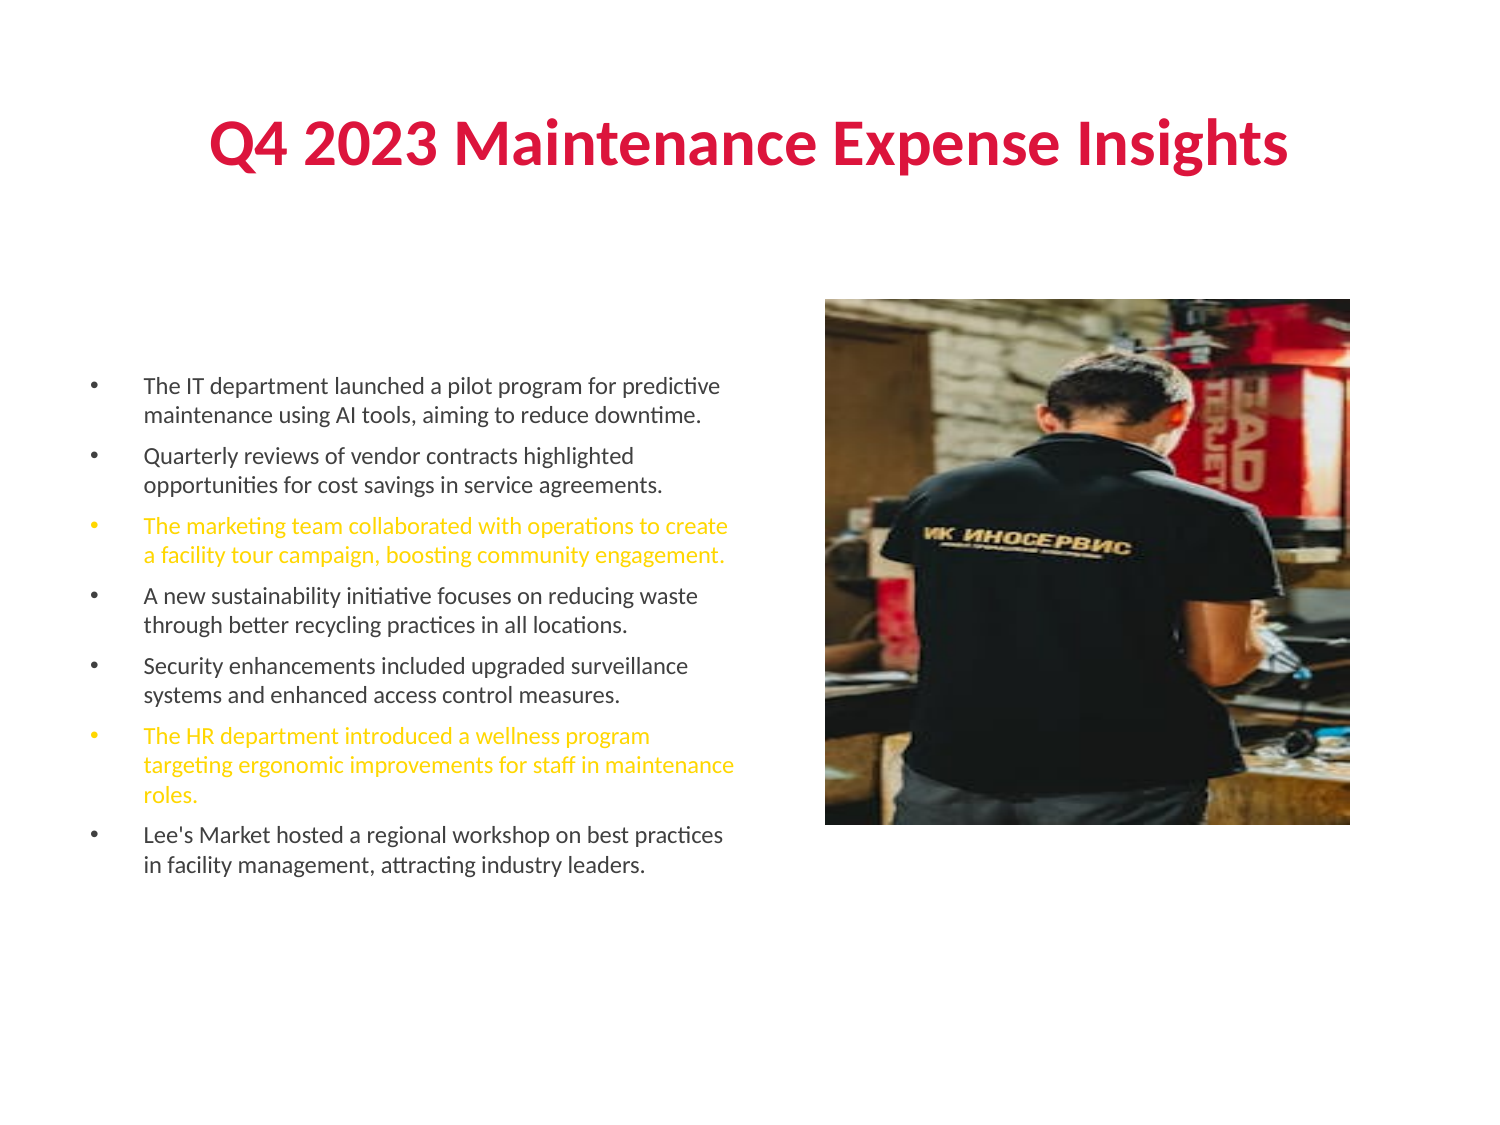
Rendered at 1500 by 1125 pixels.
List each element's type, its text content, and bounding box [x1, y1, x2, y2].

title Q4 2023 Maintenance Expense Insights [75, 45, 1425, 233]
list The IT department launched a pilot program for predictive maintenance using AI tools, aiming to reduce downtime. Quarterly reviews of vendor contracts highlighted opportunities for cost savings in service agreements. The marketing team collaborated with operations to create a facility tour campaign, boosting community engagement. A new sustainability initiative focuses on reducing waste through better recycling practices in all locations. Security enhancements included upgraded surveillance systems and enhanced access control measures. The HR department introduced a wellness program targeting ergonomic improvements for staff in maintenance roles. Lee's Market hosted a regional workshop on best practices in facility management, attracting industry leaders. [75, 298, 750, 899]
picture [824, 299, 1351, 826]
